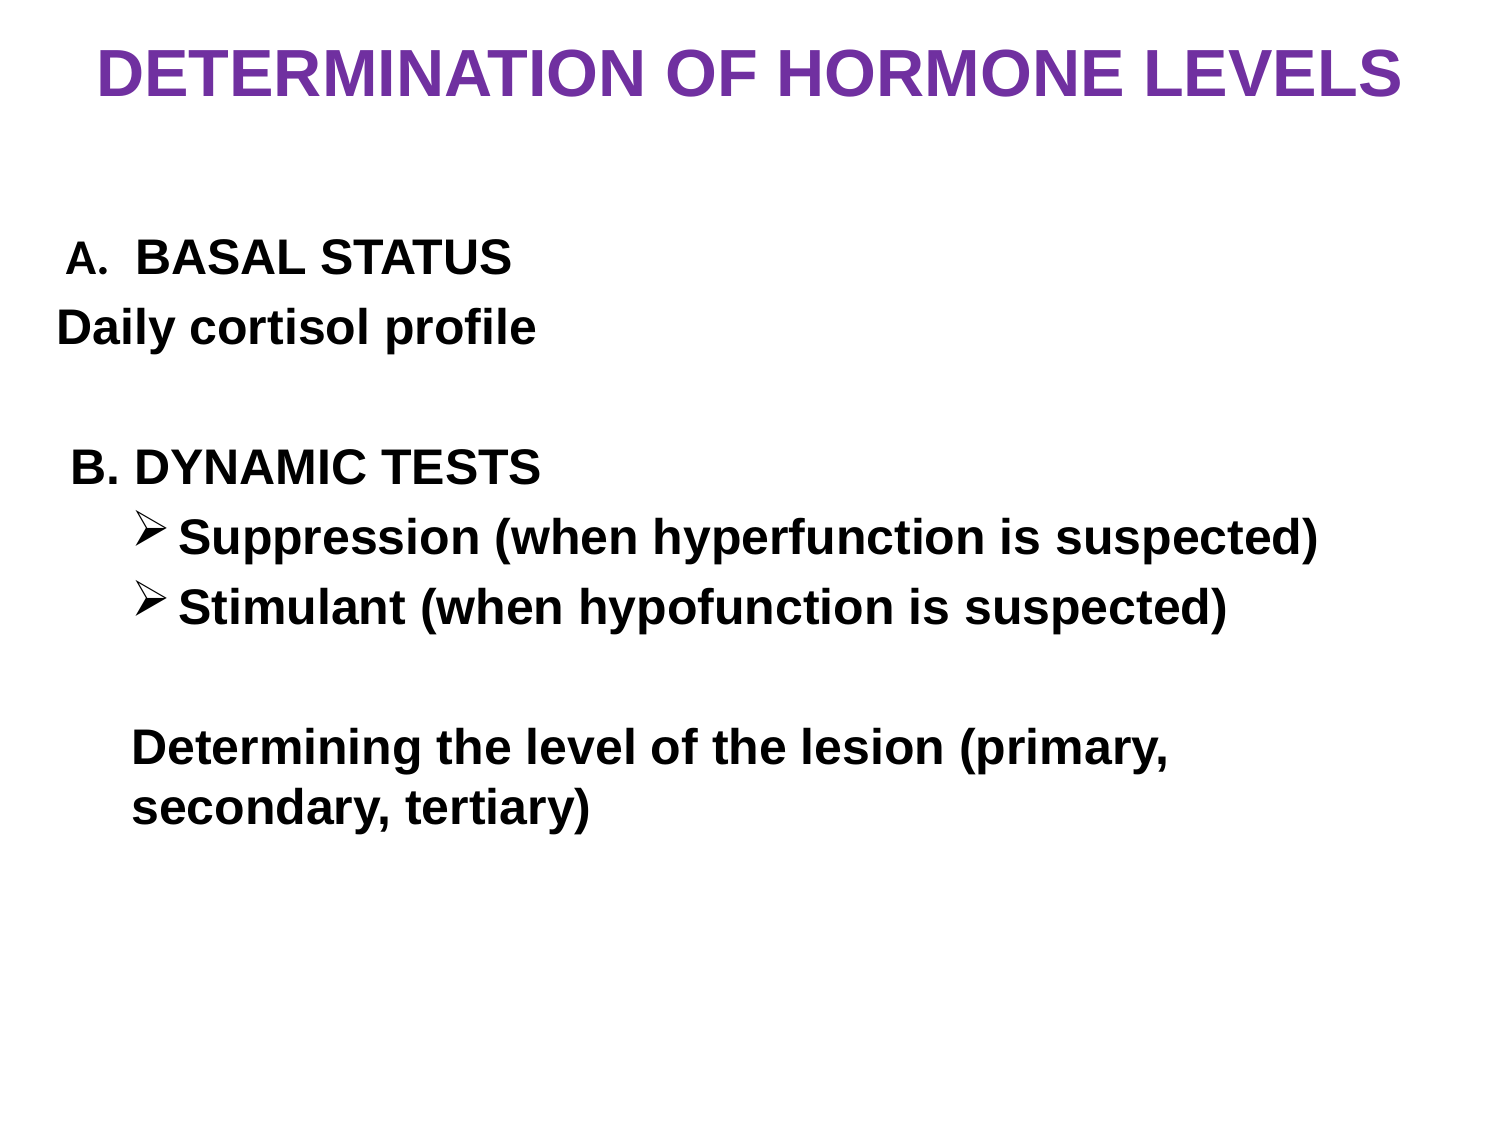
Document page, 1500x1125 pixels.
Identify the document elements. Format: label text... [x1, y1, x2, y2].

list A. BASAL STATUS Daily cortisol profile B. DYNAMIC TESTS Suppression (when hyperfunction is suspected) Stimulant (when hypofunction is suspected) Determining the level of the lesion (primary, secondary, tertiary) [41, 216, 1451, 1006]
title DETERMINATION OF HORMONE LEVELS [0, 0, 1500, 140]
